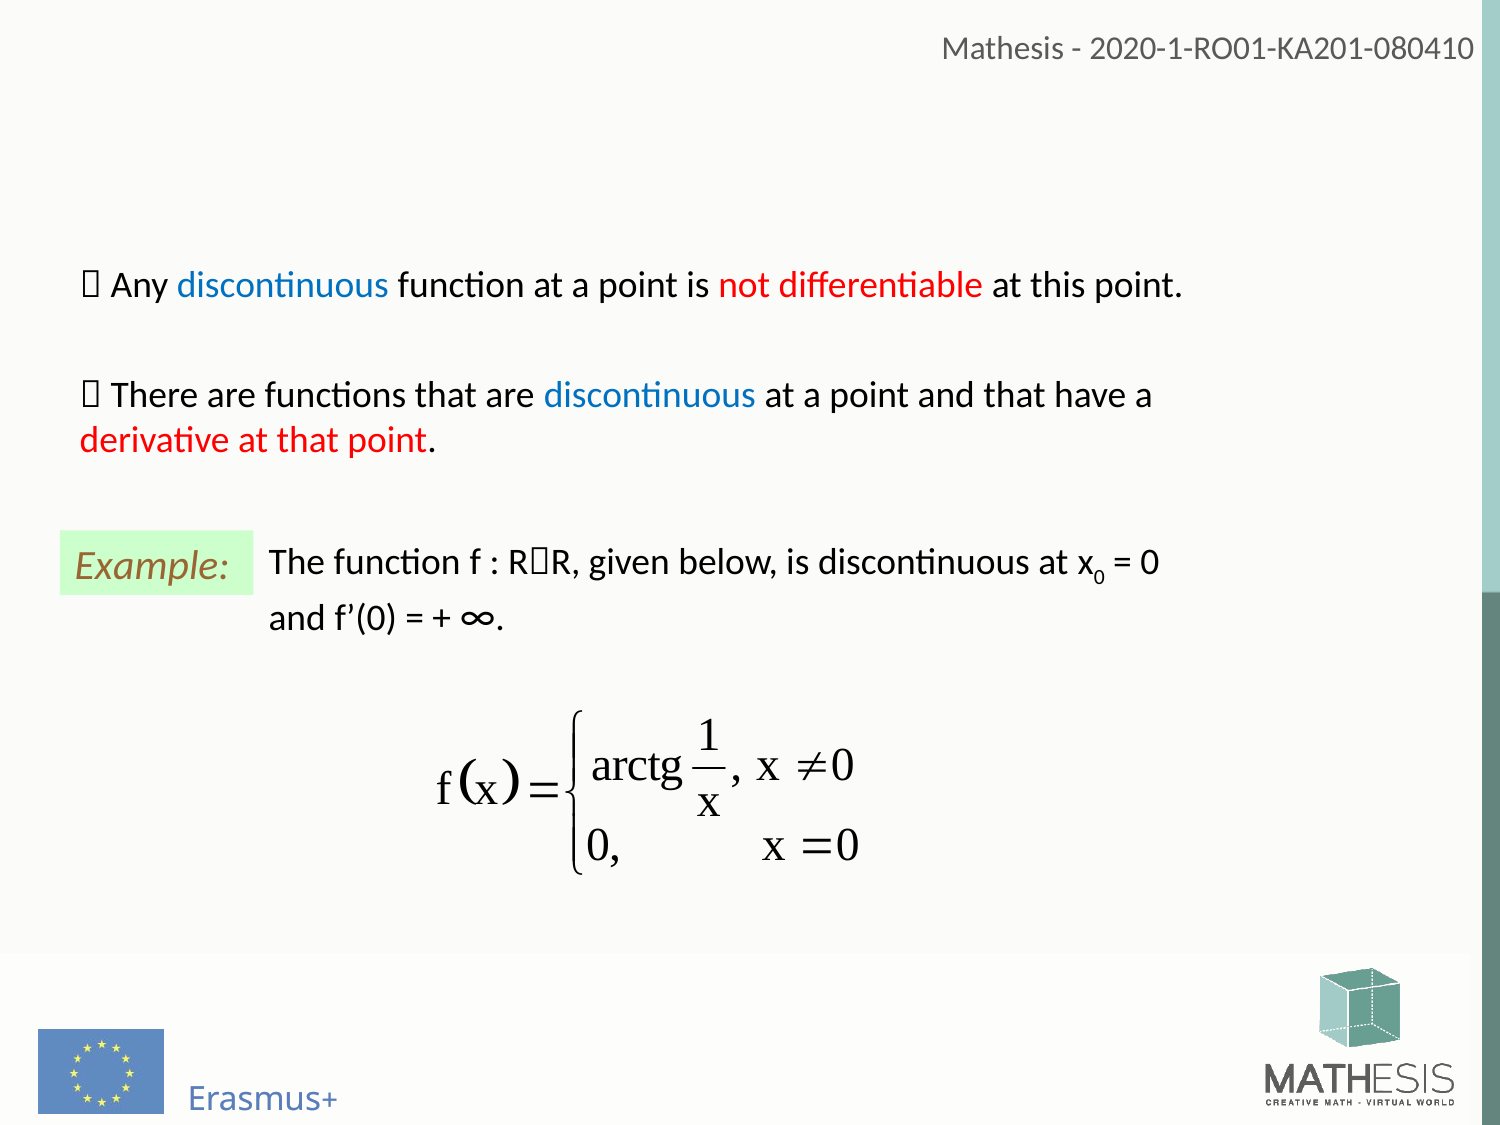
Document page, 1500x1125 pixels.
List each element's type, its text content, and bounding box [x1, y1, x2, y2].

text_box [428, 702, 867, 884]
text_box  There are functions that are discontinuous at a point and that have a derivative at that point. [64, 363, 1224, 468]
text_box  Any discontinuous function at a point is not differentiable at this point. [64, 252, 1231, 313]
text_box Example: [59, 530, 253, 595]
text_box The function f : RR, given below, is discontinuous at x0 = 0 and f’(0) = + ∞. [253, 529, 1224, 646]
